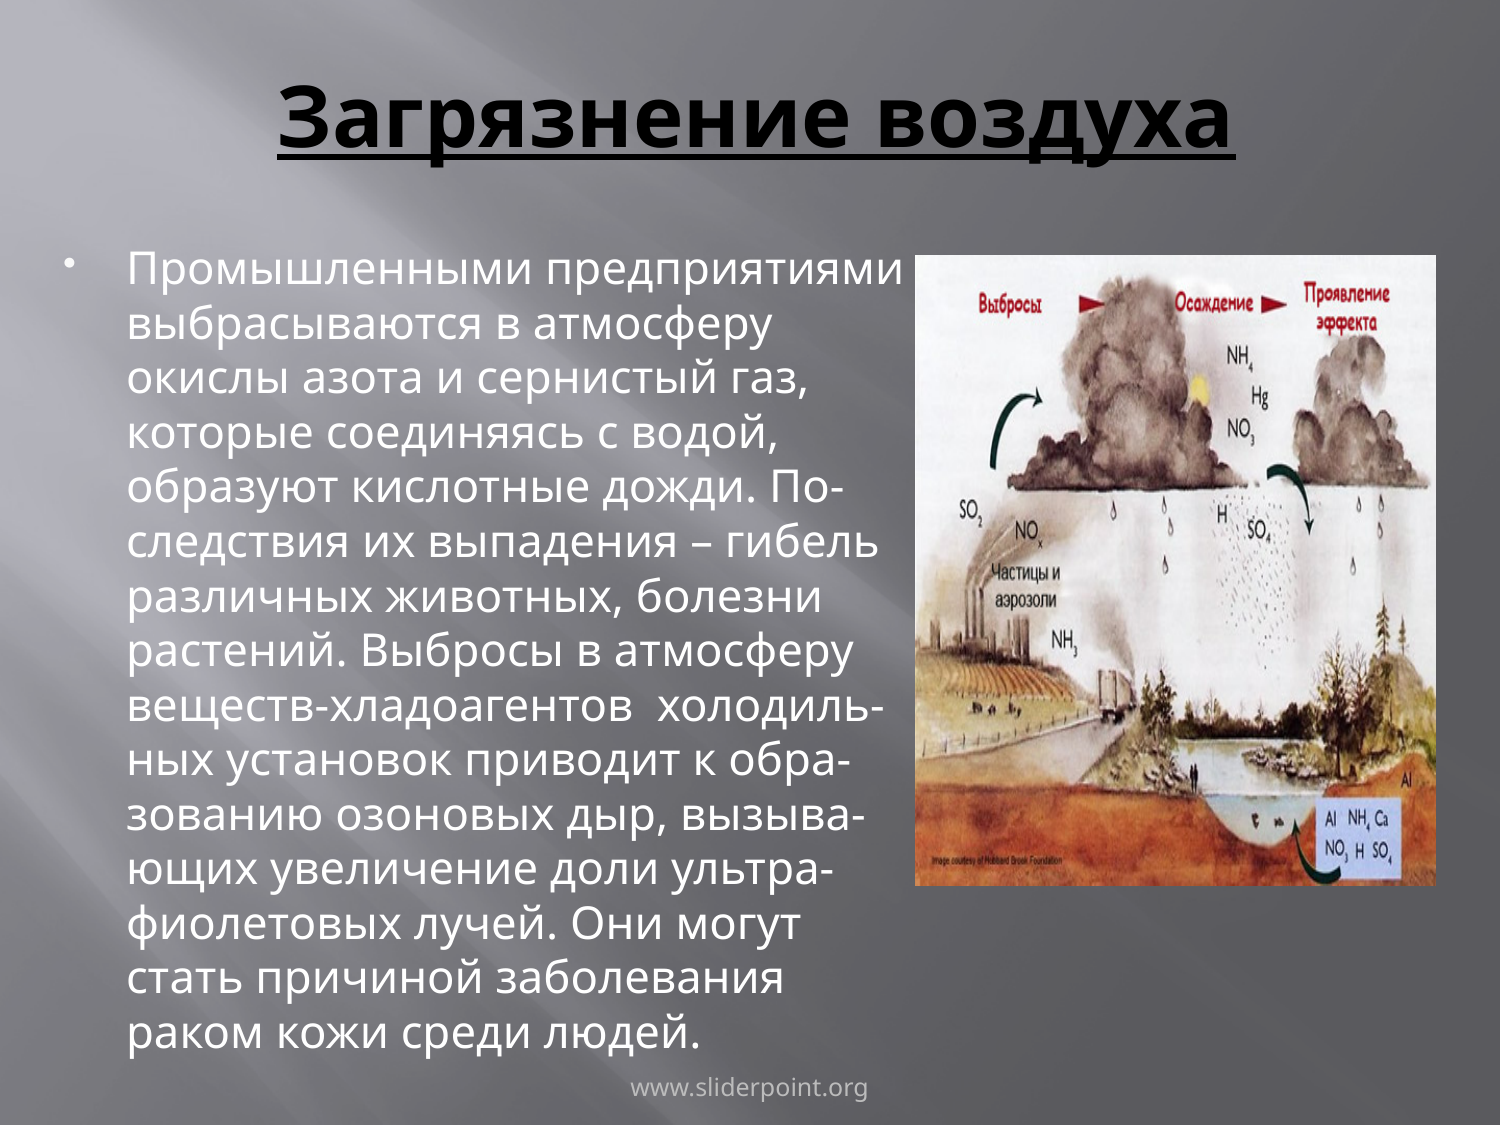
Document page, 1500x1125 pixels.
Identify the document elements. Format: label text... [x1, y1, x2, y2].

footer www.sliderpoint.org [512, 1052, 988, 1113]
title Загрязнение воздуха [81, 19, 1432, 207]
picture [915, 255, 1436, 886]
list Промышленными предприятиями выбрасываются в атмосферу окислы азота и сернистый газ, которые соединяясь с водой, образуют кислотные дожди. По-следствия их выпадения – гибель различных животных, болезни растений. Выбросы в атмосферу веществ-хладоагентов холодиль-ных установок приводит к обра-зованию озоновых дыр, вызыва-ющих увеличение доли ультра-фиолетовых лучей. Они могут стать причиной заболевания раком кожи среди людей. [29, 231, 928, 1094]
